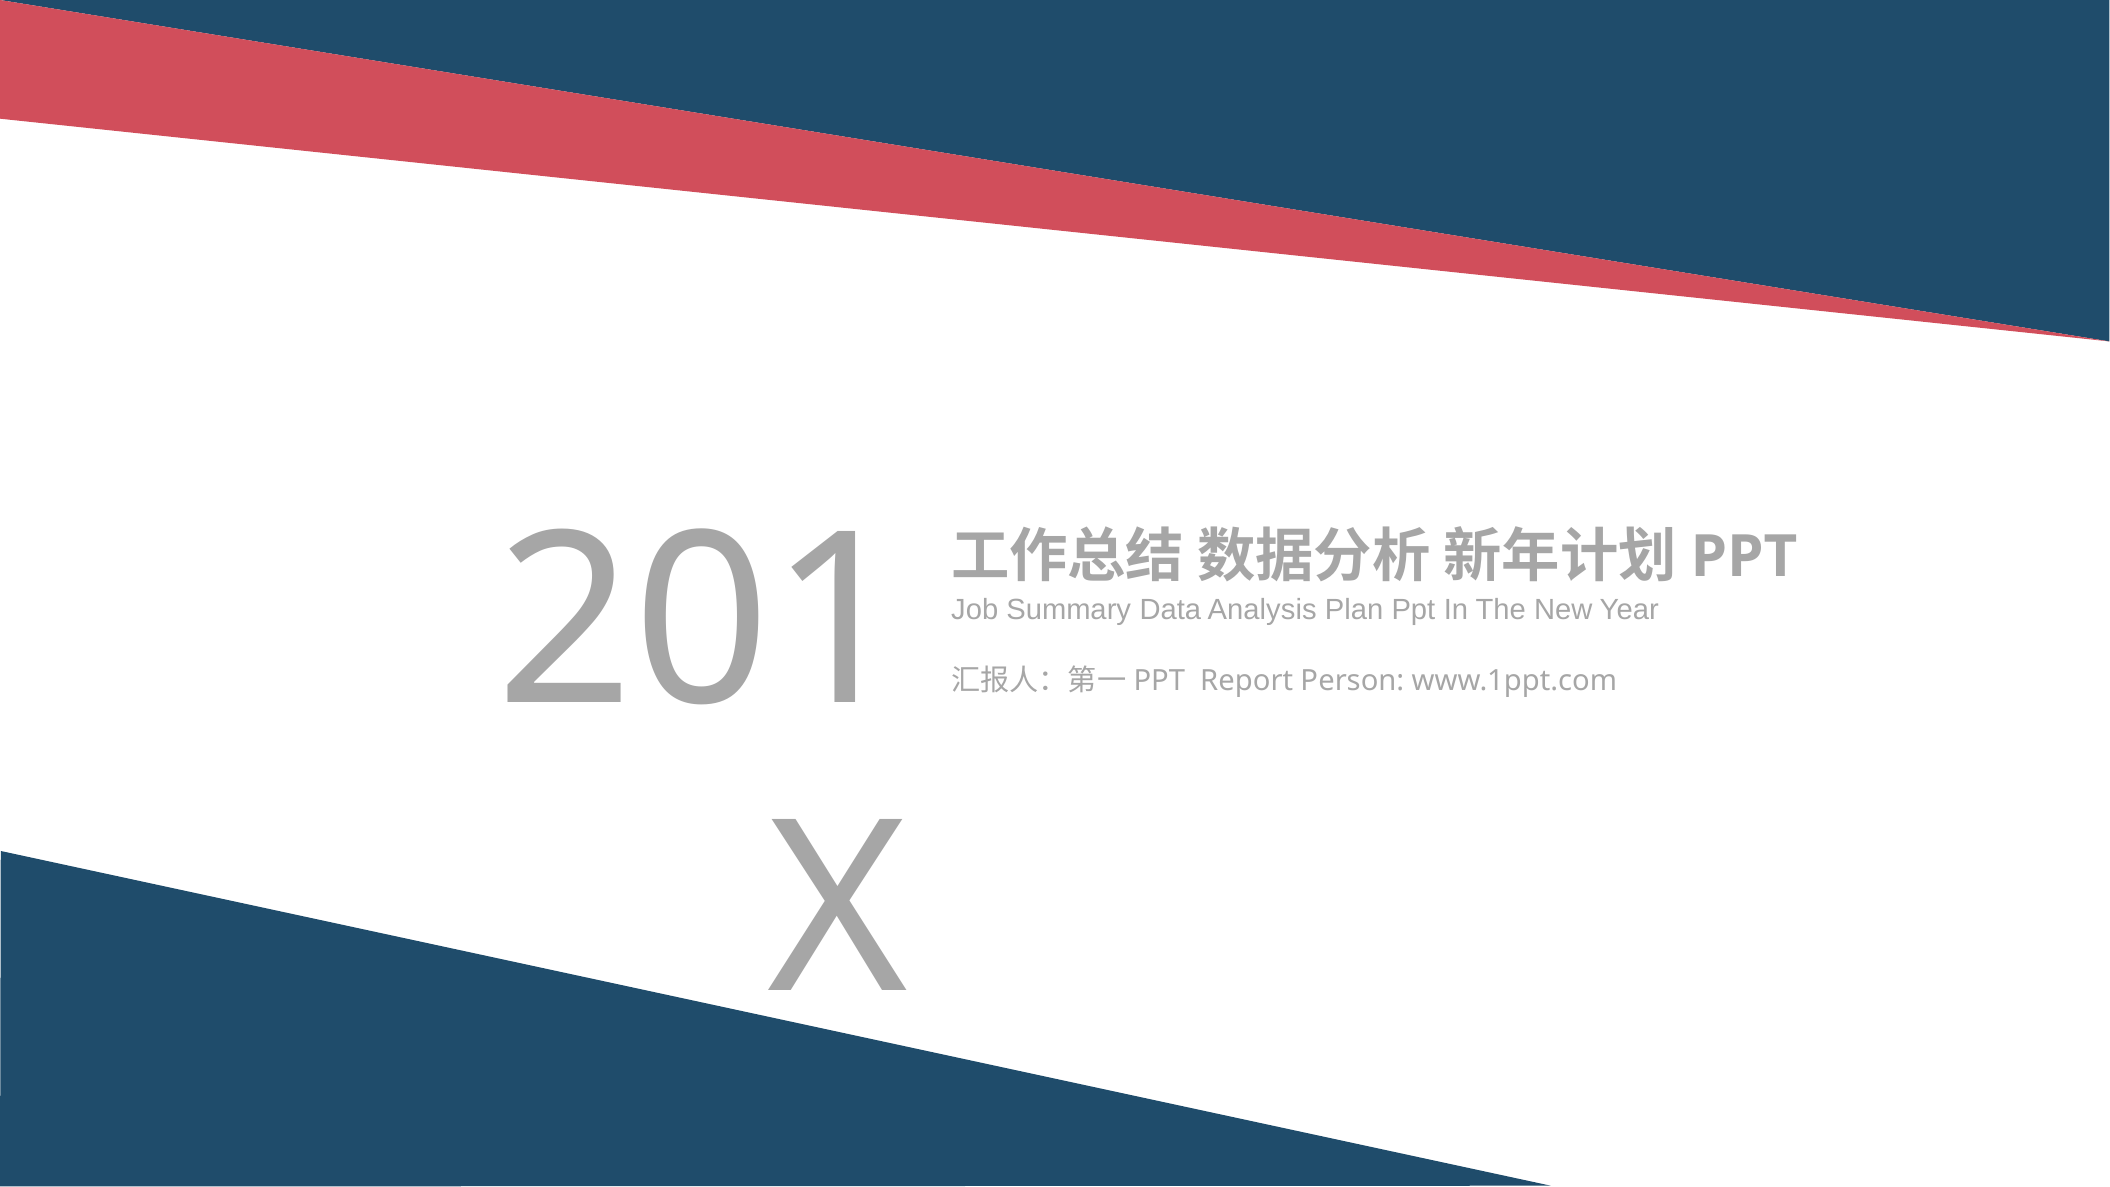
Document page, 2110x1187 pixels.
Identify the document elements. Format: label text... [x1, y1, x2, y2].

text_box Job Summary Data Analysis Plan Ppt In The New Year [951, 590, 1698, 626]
text_box 201X [369, 463, 908, 1039]
text_box 工作总结 数据分析 新年计划PPT [951, 517, 1815, 588]
text_box 汇报人：第一PPT Report Person: www.1ppt.com [951, 661, 1740, 697]
text_box [7, 0, 2110, 341]
text_box [0, 850, 1551, 1187]
text_box [0, 0, 2110, 342]
